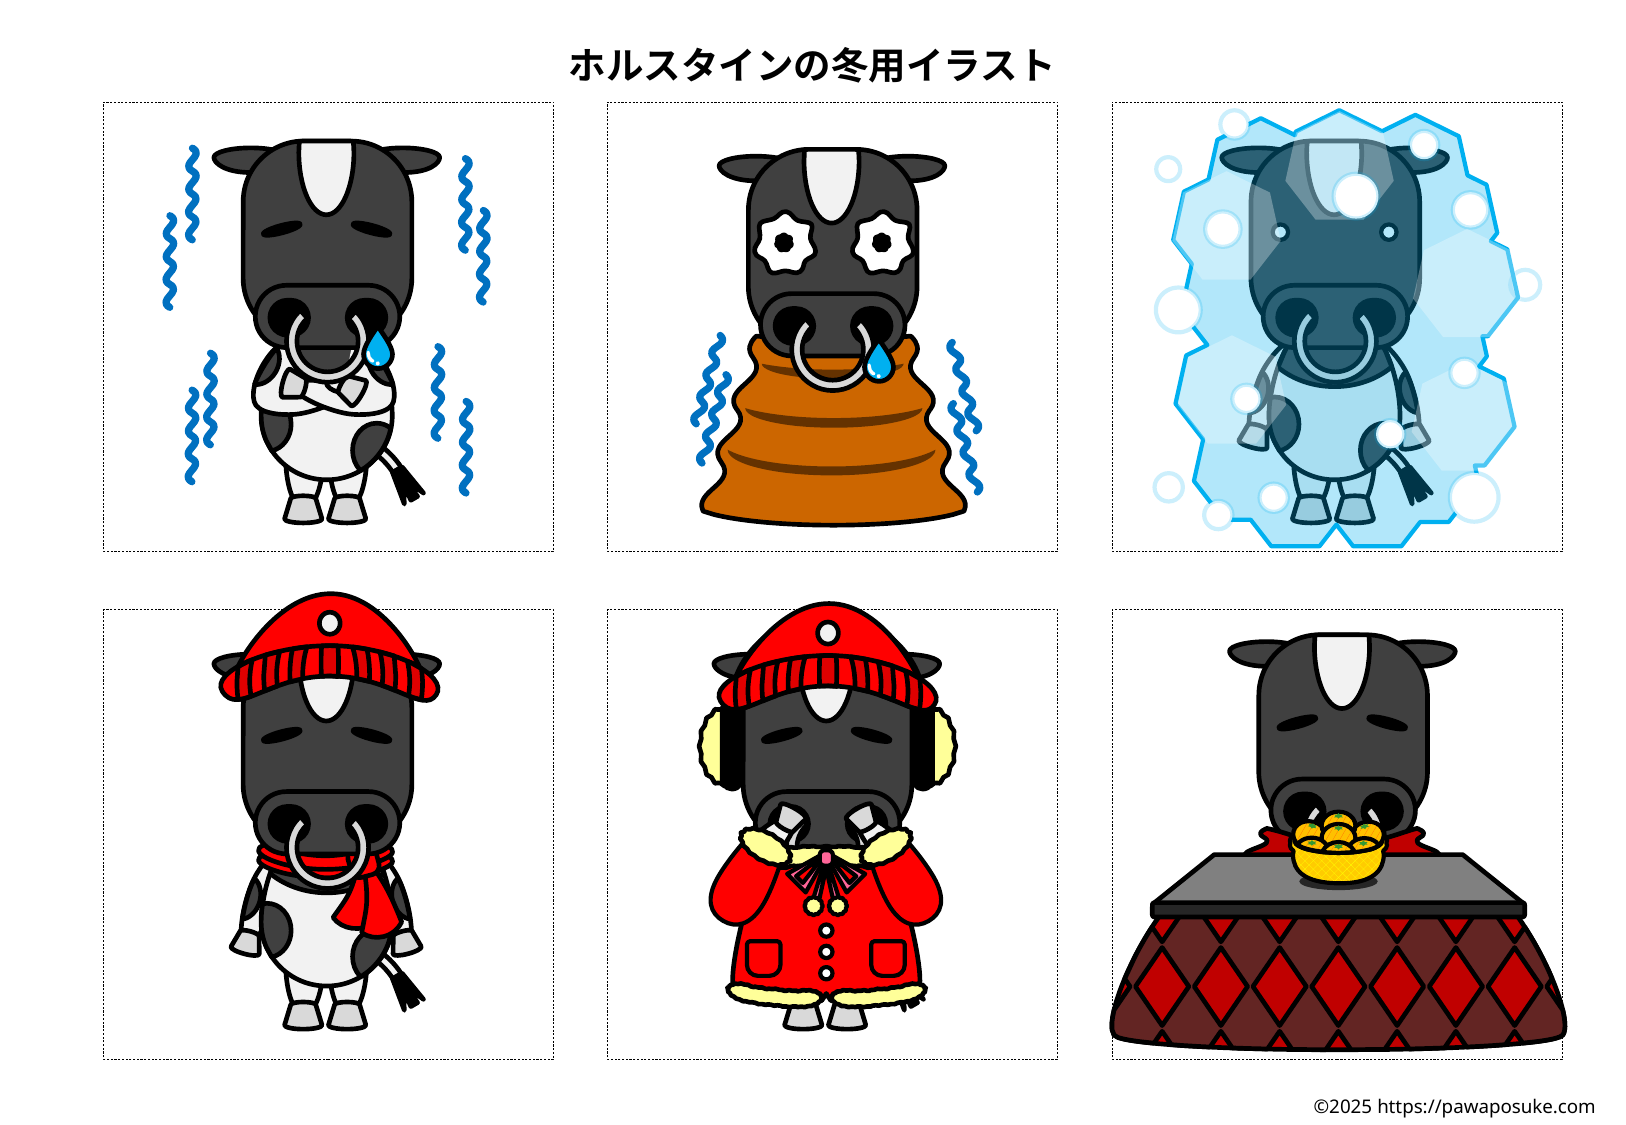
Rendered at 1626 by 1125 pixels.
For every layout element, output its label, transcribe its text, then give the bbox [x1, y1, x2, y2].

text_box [1111, 634, 1566, 1050]
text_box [698, 603, 957, 1030]
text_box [213, 593, 440, 1030]
text_box ホルスタインの冬用イラスト [554, 34, 1071, 95]
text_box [165, 140, 488, 524]
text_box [701, 149, 970, 526]
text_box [1154, 109, 1541, 547]
